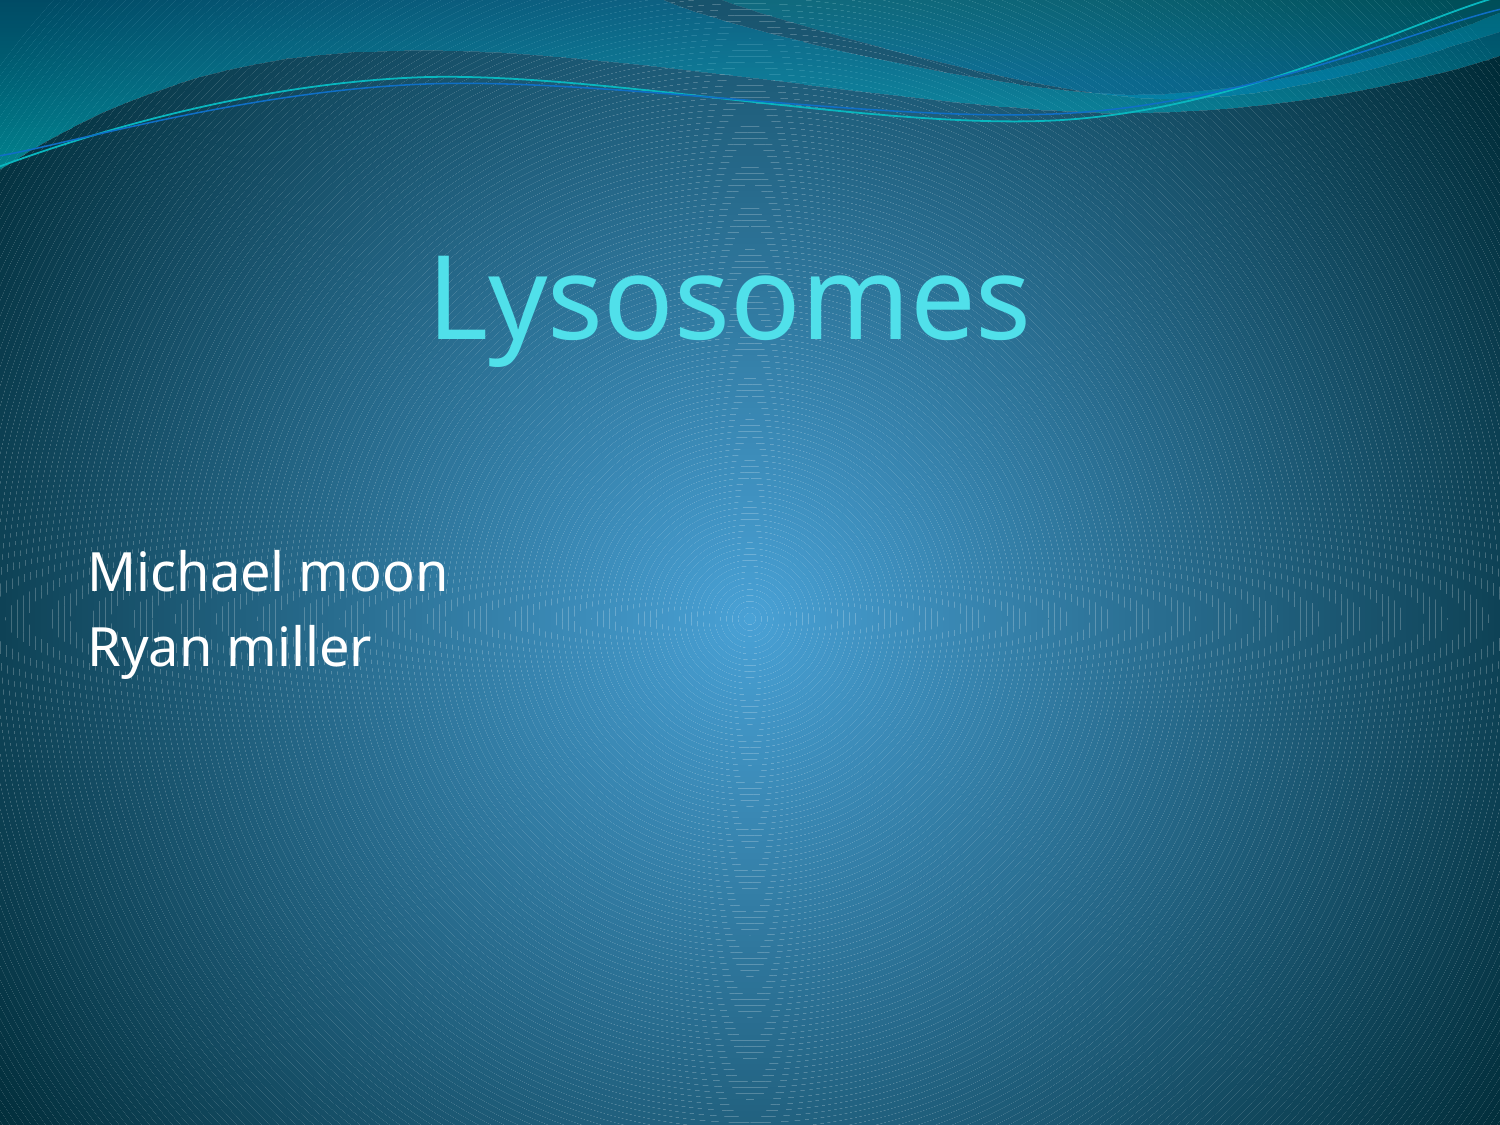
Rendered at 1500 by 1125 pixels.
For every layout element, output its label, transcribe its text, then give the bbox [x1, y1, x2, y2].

subtitle Michael moon Ryan miller [87, 529, 1376, 818]
title Lysosomes [87, 62, 1376, 363]
